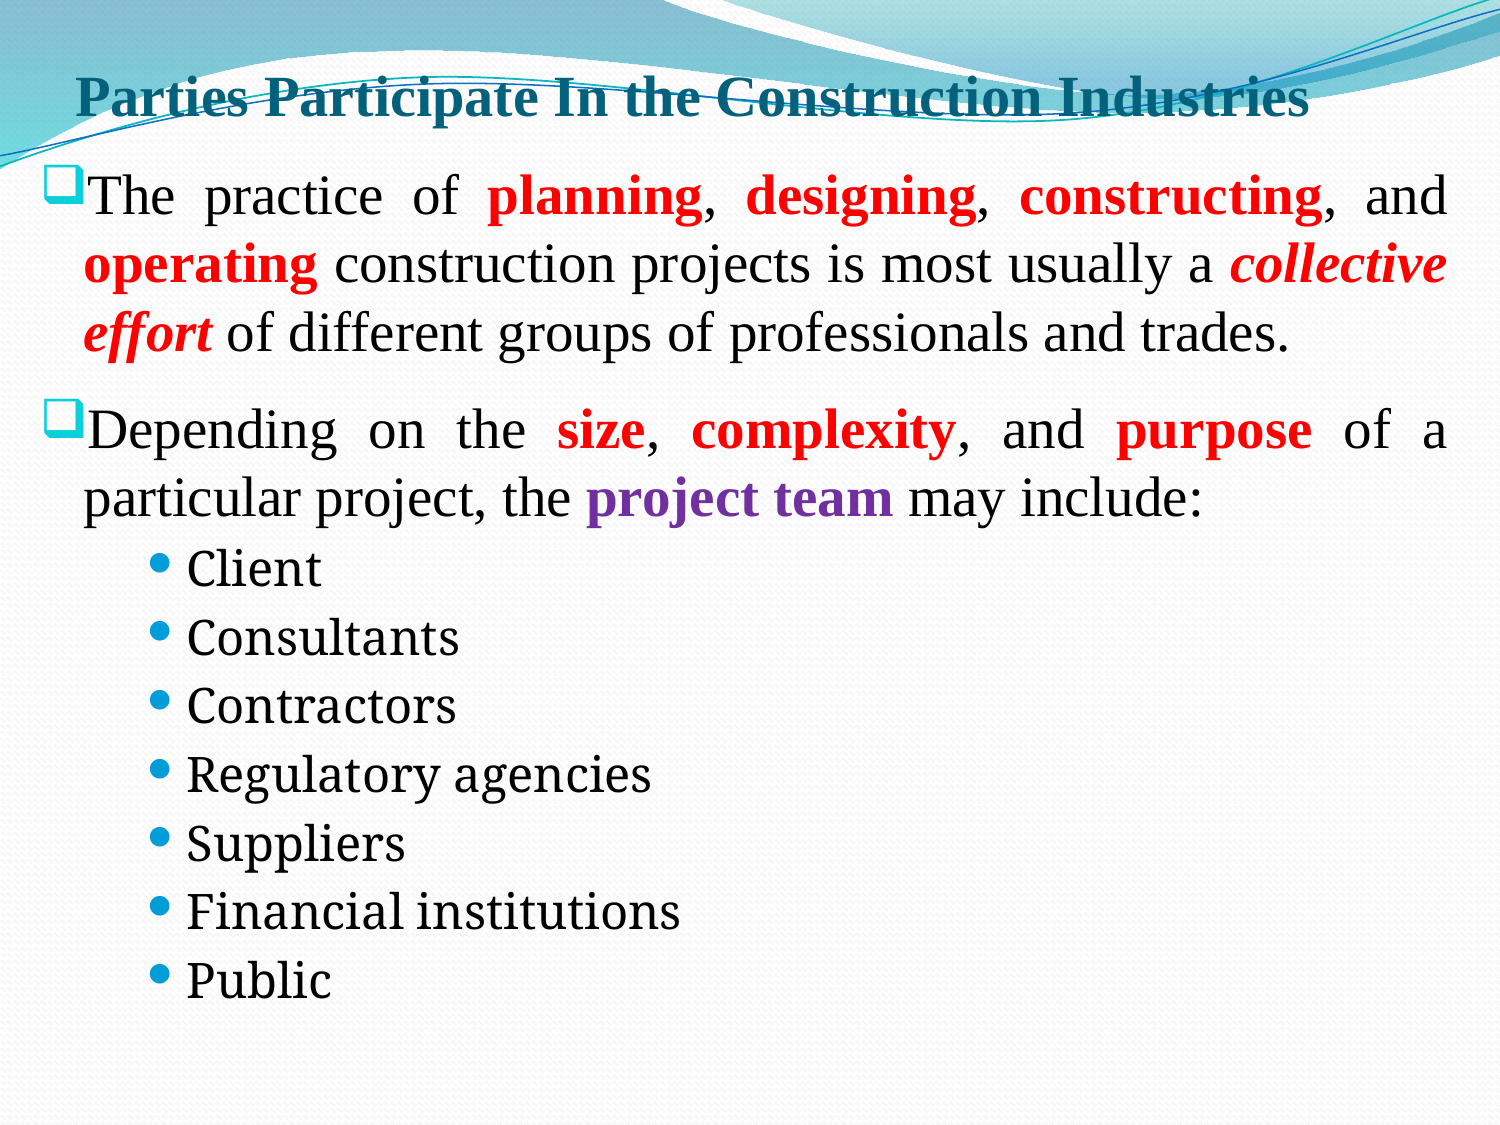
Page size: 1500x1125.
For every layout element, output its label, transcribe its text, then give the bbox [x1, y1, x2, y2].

title Parties Participate In the Construction Industries [75, 50, 1425, 128]
list The practice of planning, designing, constructing, and operating construction projects is most usually a collective effort of different groups of professionals and trades. Depending on the size, complexity, and purpose of a particular project, the project team may include: Client Consultants Contractors Regulatory agencies Suppliers Financial institutions Public [24, 149, 1463, 1038]
